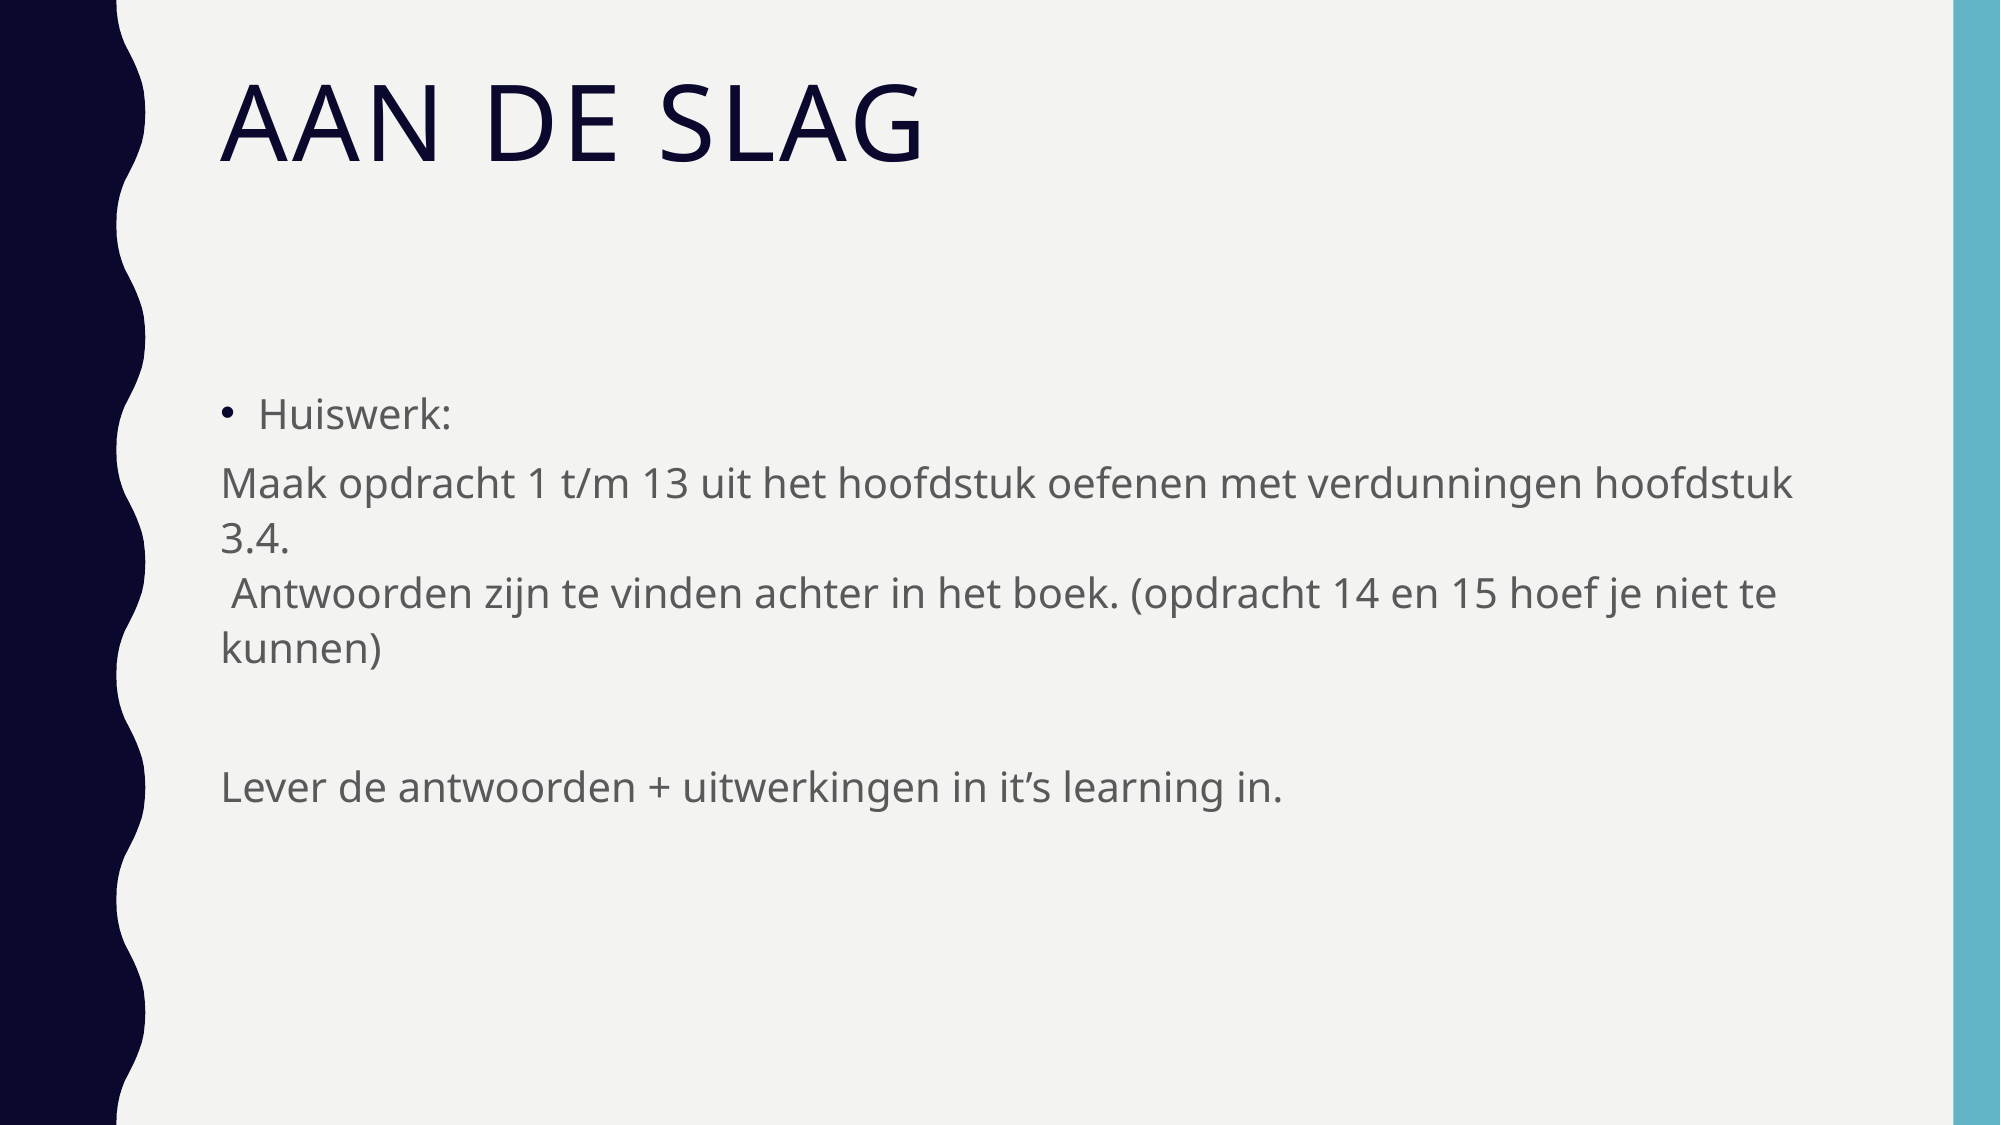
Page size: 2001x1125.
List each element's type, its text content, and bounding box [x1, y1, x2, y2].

list Huiswerk: Maak opdracht 1 t/m 13 uit het hoofdstuk oefenen met verdunningen hoofdstuk 3.4. Antwoorden zijn te vinden achter in het boek. (opdracht 14 en 15 hoef je niet te kunnen) Lever de antwoorden + uitwerkingen in it’s learning in. [205, 375, 1875, 965]
title Aan de slag [205, 62, 1875, 308]
